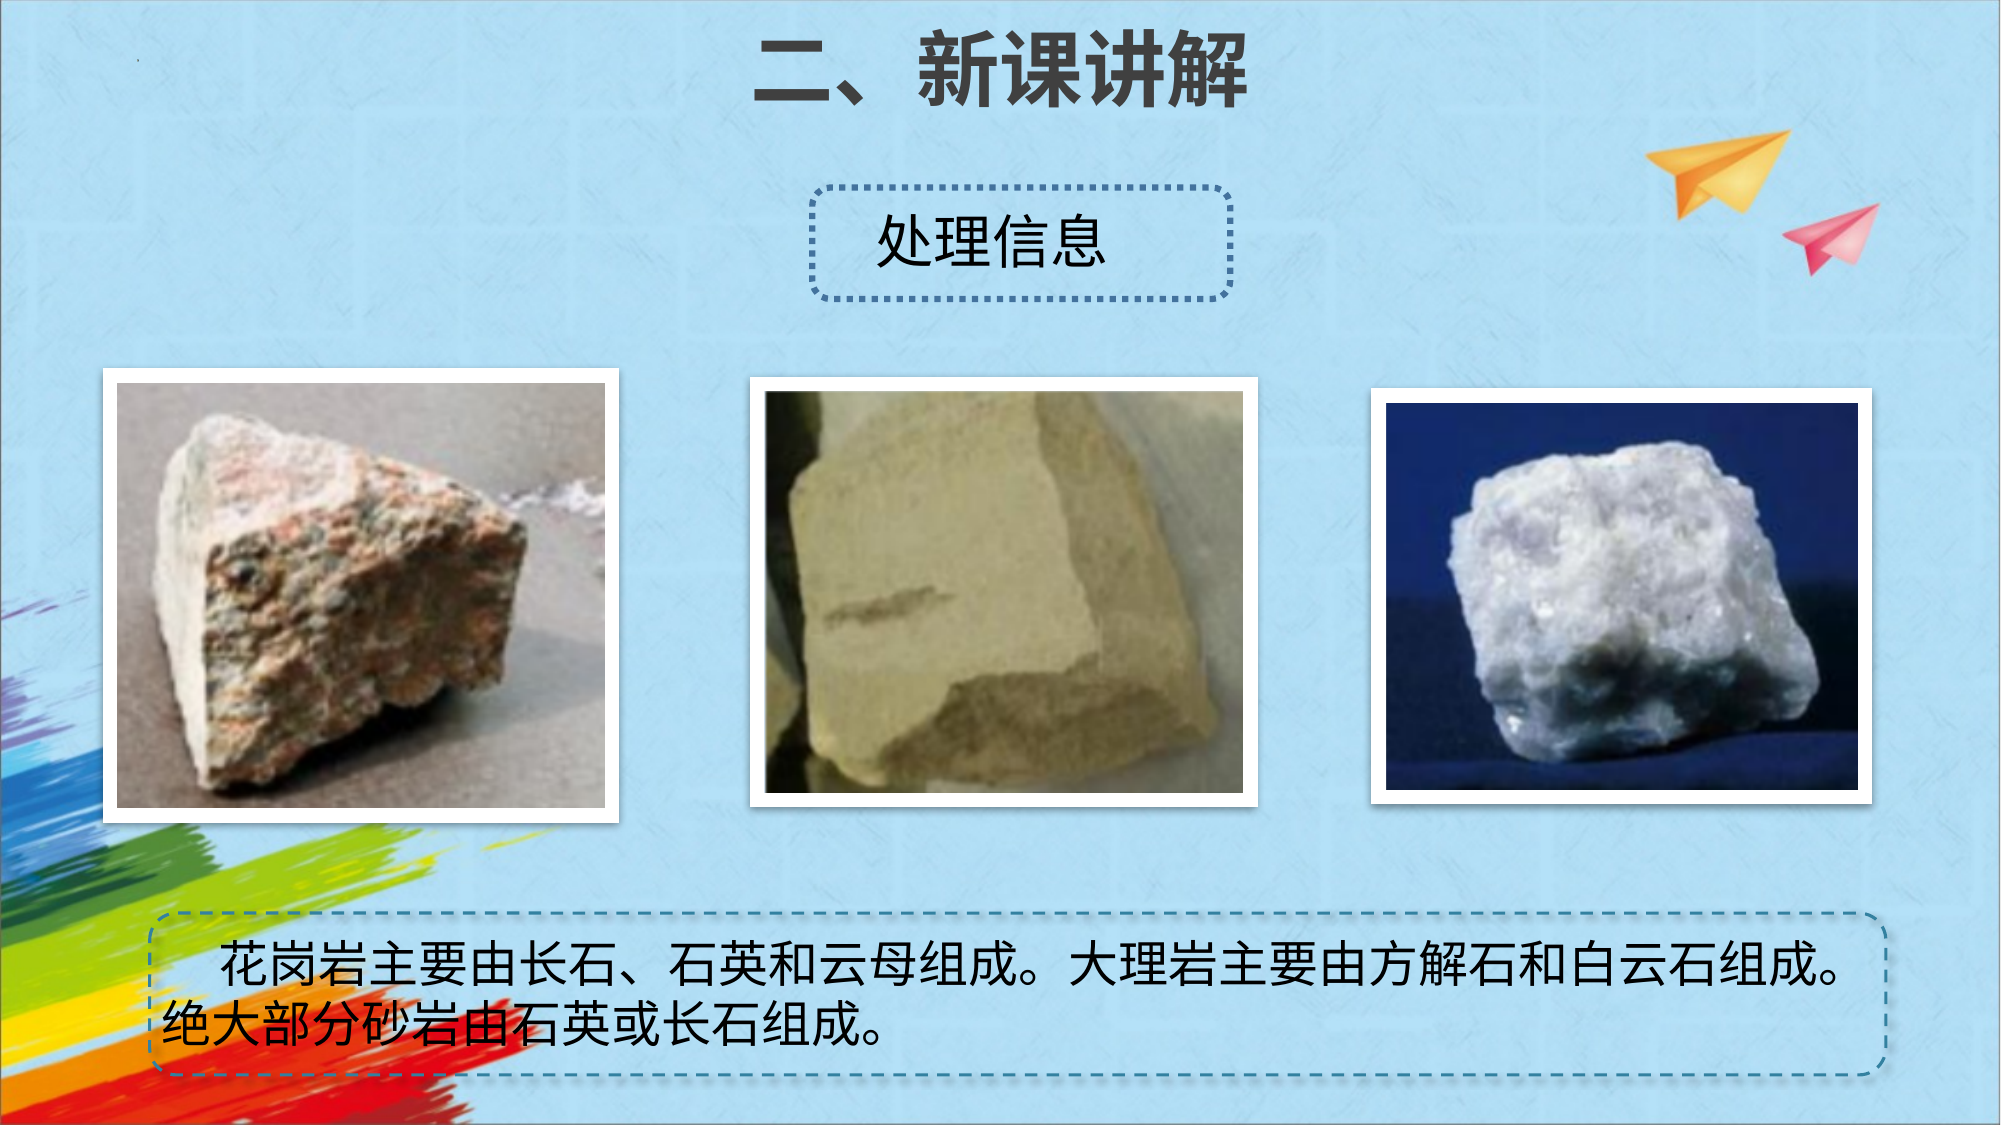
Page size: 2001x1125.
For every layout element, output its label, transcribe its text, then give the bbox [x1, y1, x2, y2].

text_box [146, 913, 1886, 1075]
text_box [117, 382, 1858, 809]
picture [0, 0, 2001, 1125]
title 二、新课讲解 [137, 0, 1863, 135]
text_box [812, 187, 1231, 300]
